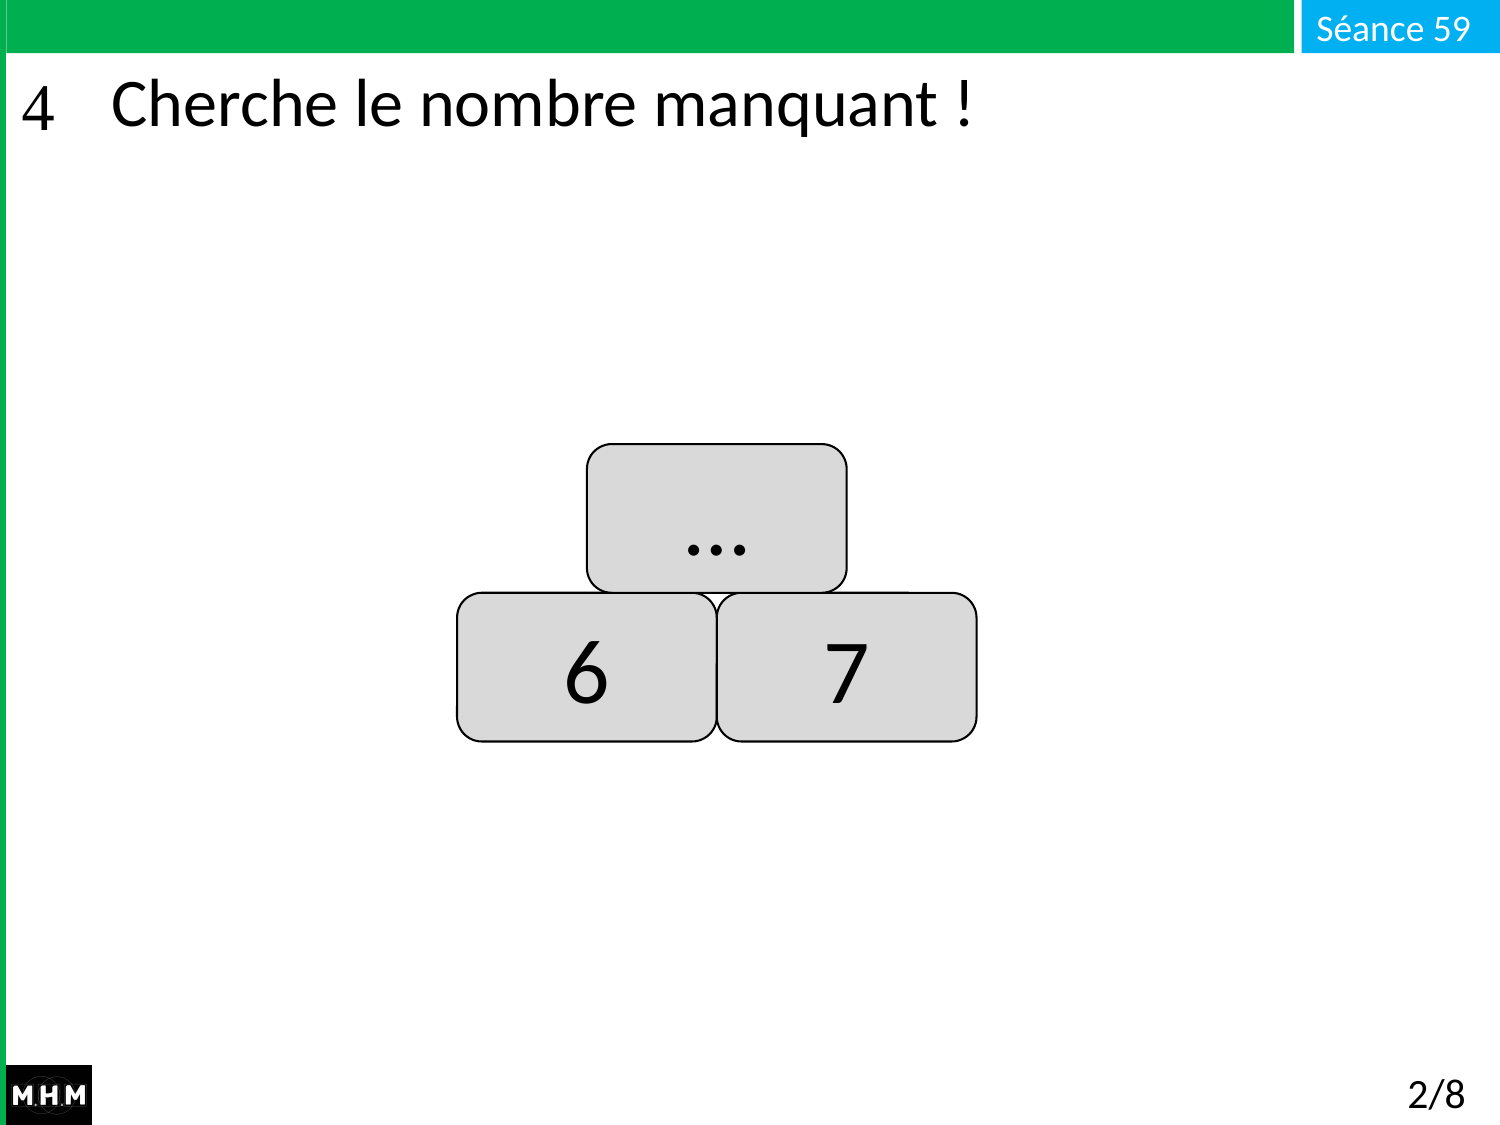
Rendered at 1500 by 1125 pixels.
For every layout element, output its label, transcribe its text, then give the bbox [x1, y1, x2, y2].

text_box … [585, 443, 848, 594]
list 2/8 [1373, 1064, 1500, 1125]
title Cherche le nombre manquant ! [96, 60, 1391, 150]
picture [6, 1065, 92, 1125]
text_box 6 [455, 591, 717, 743]
text_box 7 [715, 591, 978, 743]
